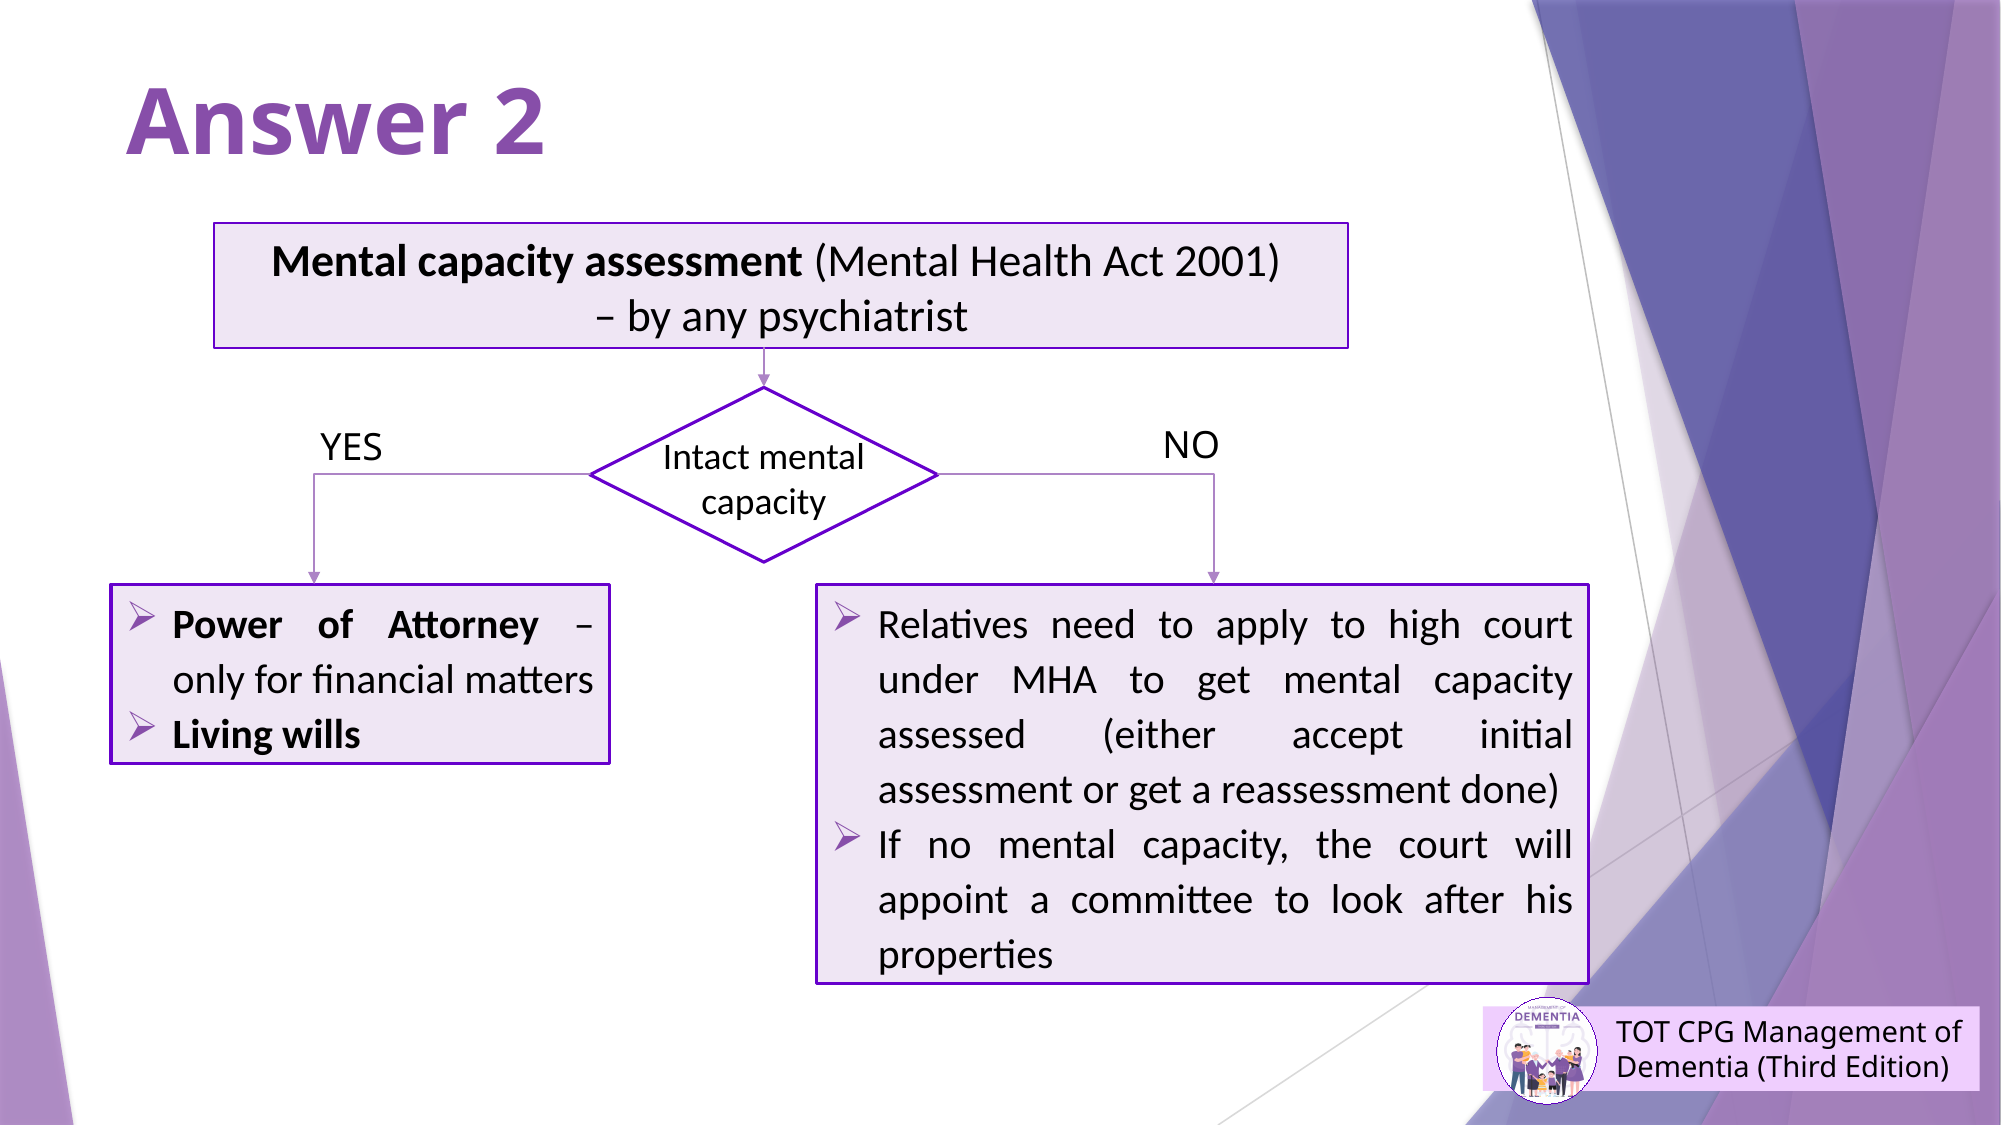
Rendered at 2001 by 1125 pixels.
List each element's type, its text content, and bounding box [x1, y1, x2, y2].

title Answer 2 [111, 55, 1522, 221]
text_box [110, 222, 1589, 986]
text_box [1482, 996, 1981, 1105]
